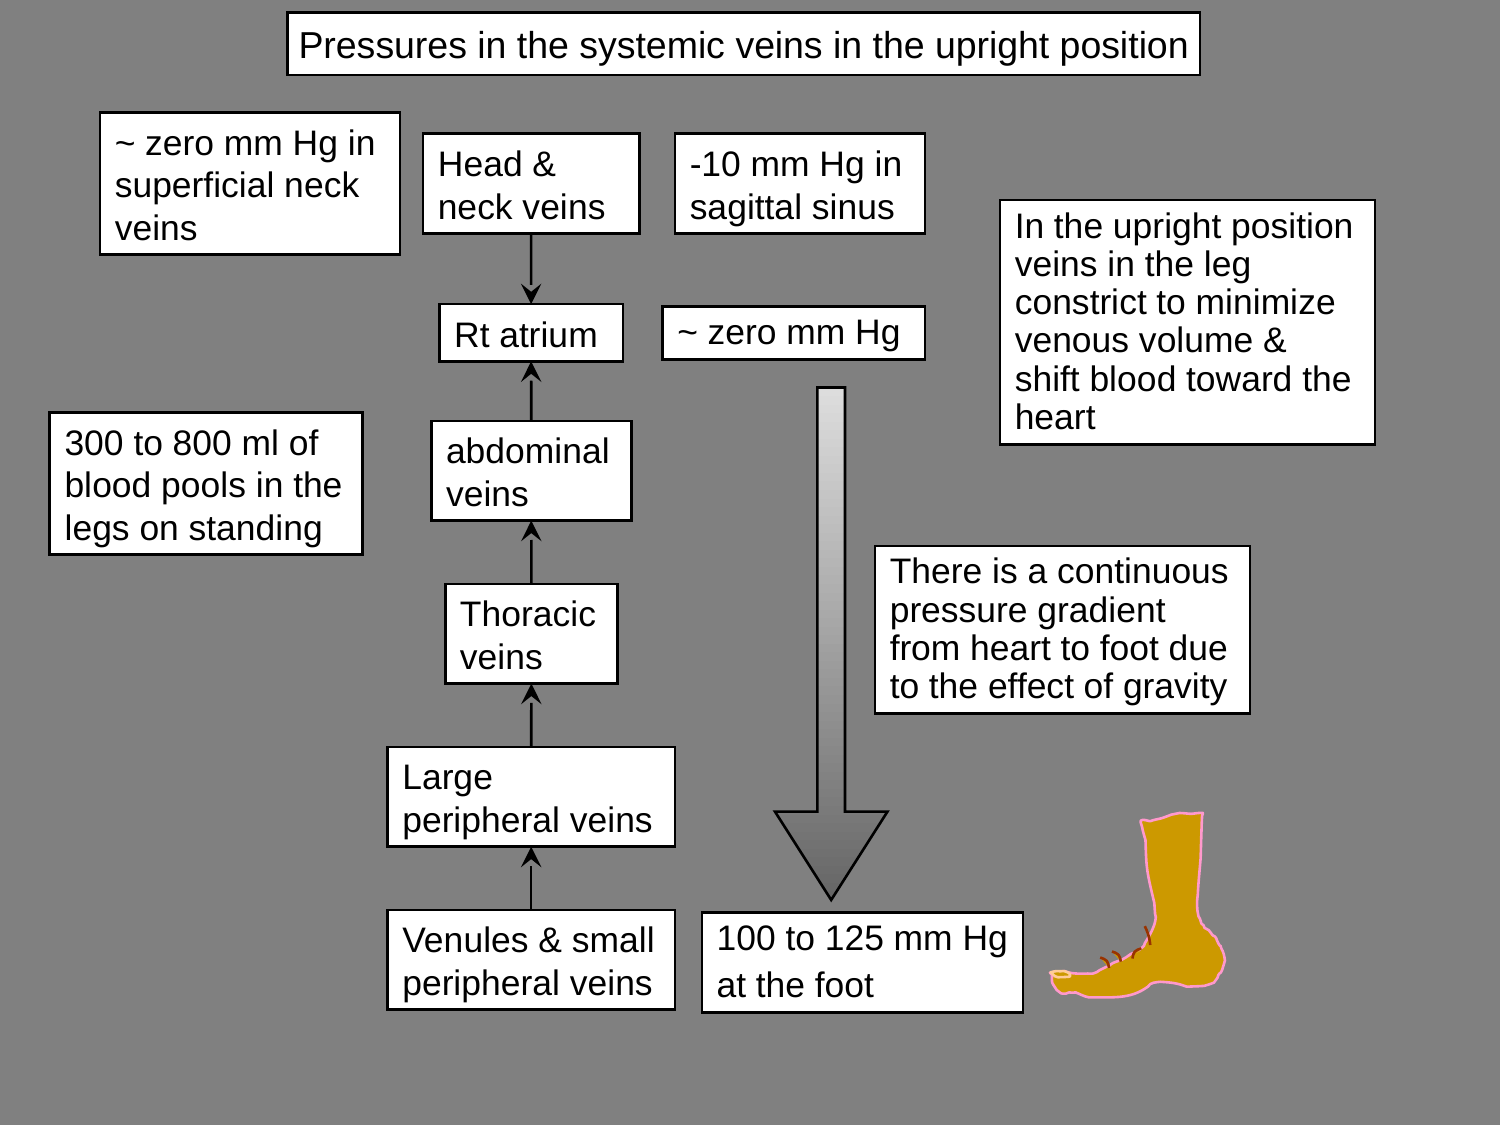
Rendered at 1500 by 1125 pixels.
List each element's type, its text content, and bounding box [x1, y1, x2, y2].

title Pressures in the systemic veins in the upright position [286, 11, 1201, 76]
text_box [49, 112, 1376, 1018]
